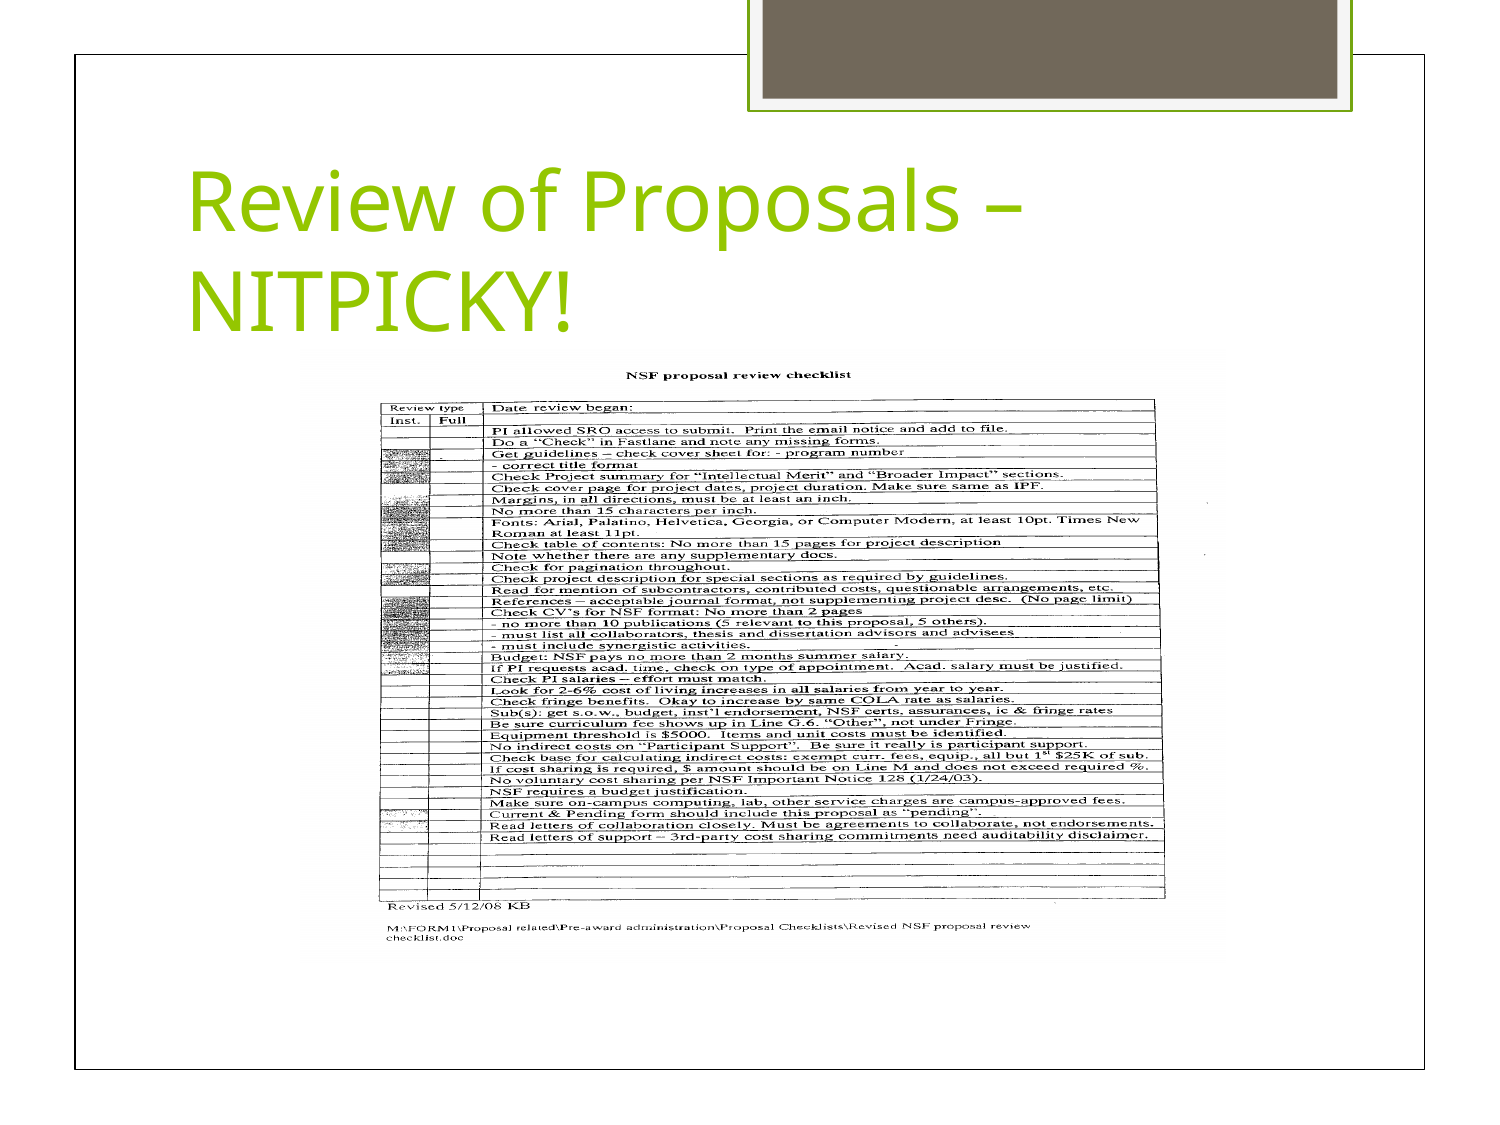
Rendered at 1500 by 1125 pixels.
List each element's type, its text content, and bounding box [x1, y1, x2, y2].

picture [299, 349, 1226, 964]
text_box Review of Proposals – NITPICKY! [171, 168, 1324, 356]
